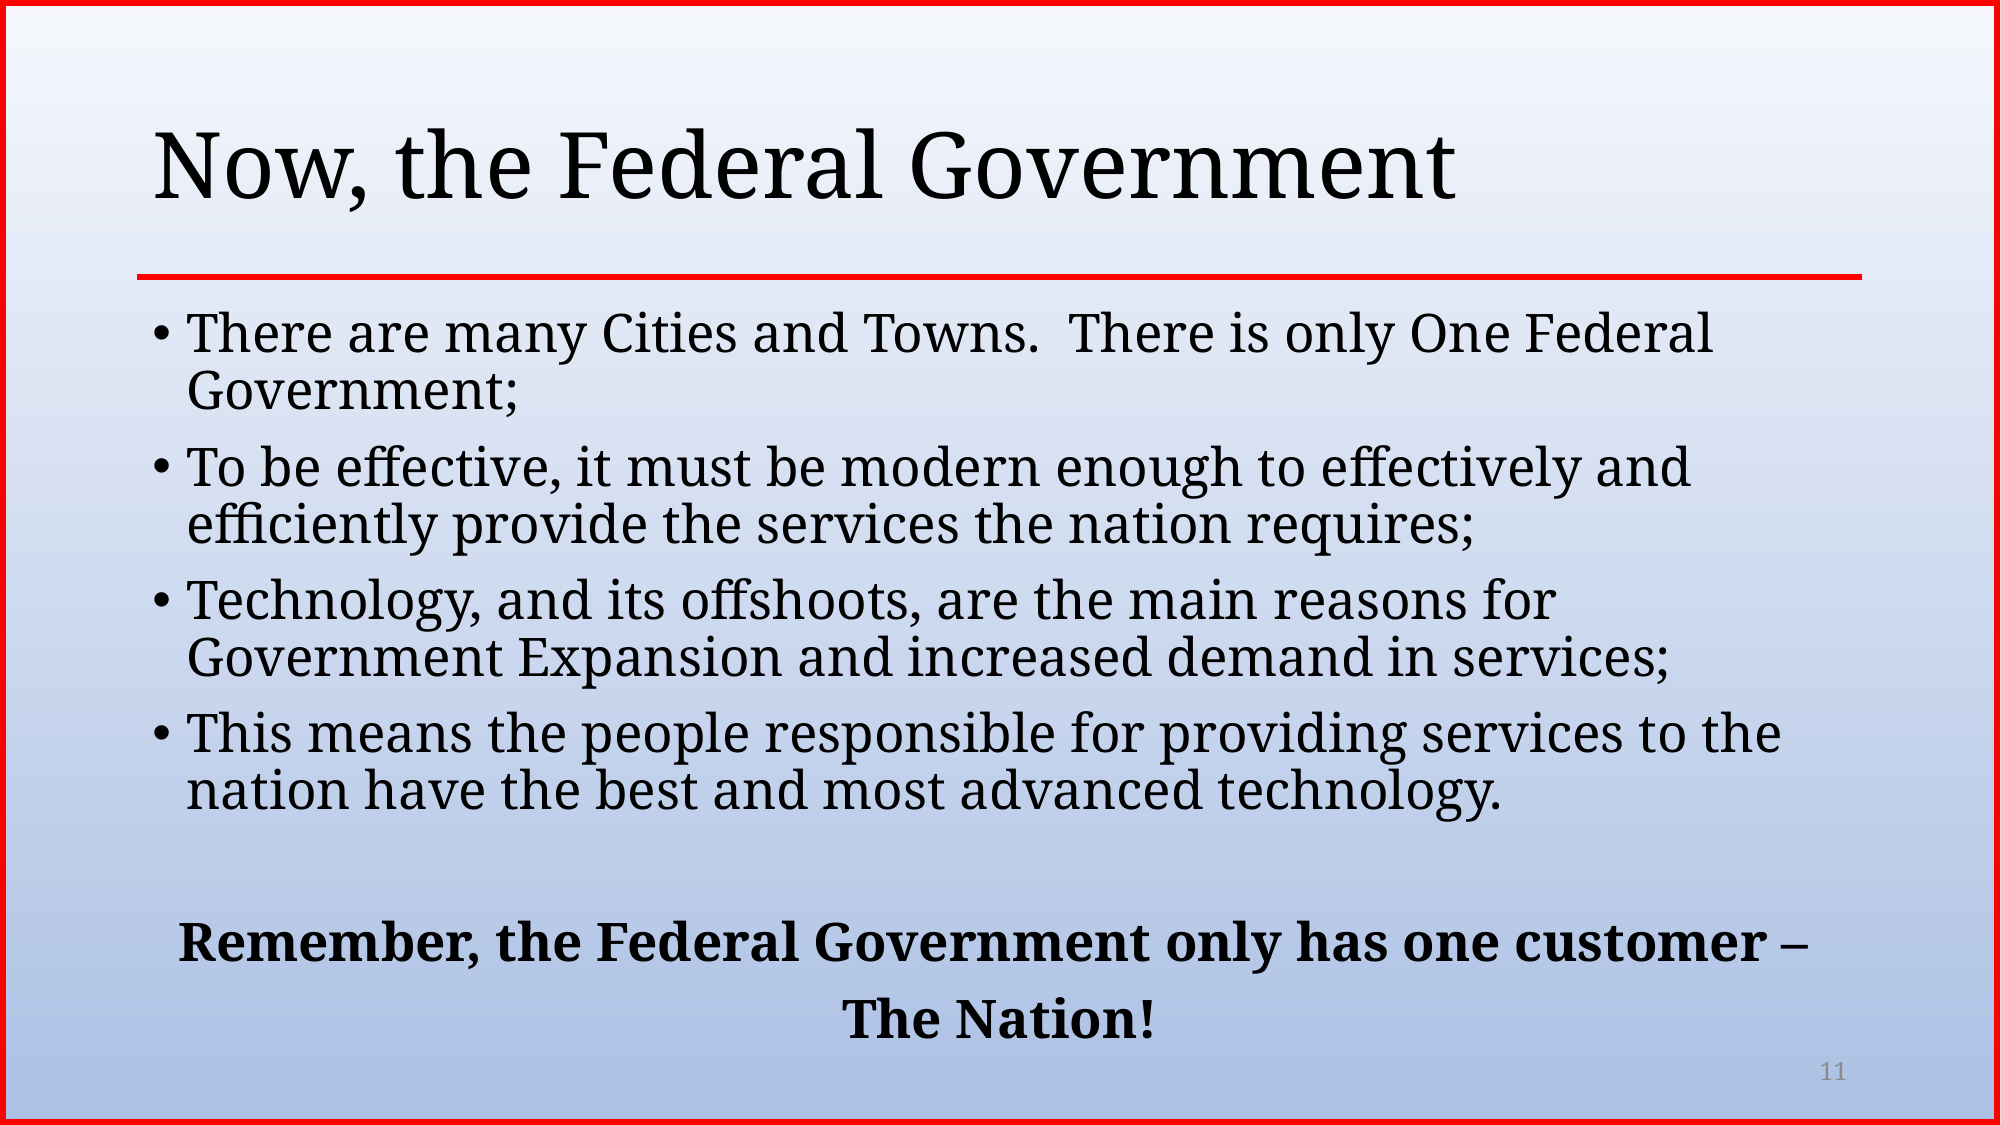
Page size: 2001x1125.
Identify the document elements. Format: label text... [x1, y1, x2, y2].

slide_number 11 [1412, 1042, 1863, 1103]
list There are many Cities and Towns. There is only One Federal Government; To be effective, it must be modern enough to effectively and efficiently provide the services the nation requires; Technology, and its offshoots, are the main reasons for Government Expansion and increased demand in services; This means the people responsible for providing services to the nation have the best and most advanced technology. Remember, the Federal Government only has one customer – The Nation! [137, 299, 1863, 1066]
title Now, the Federal Government [137, 59, 1863, 278]
